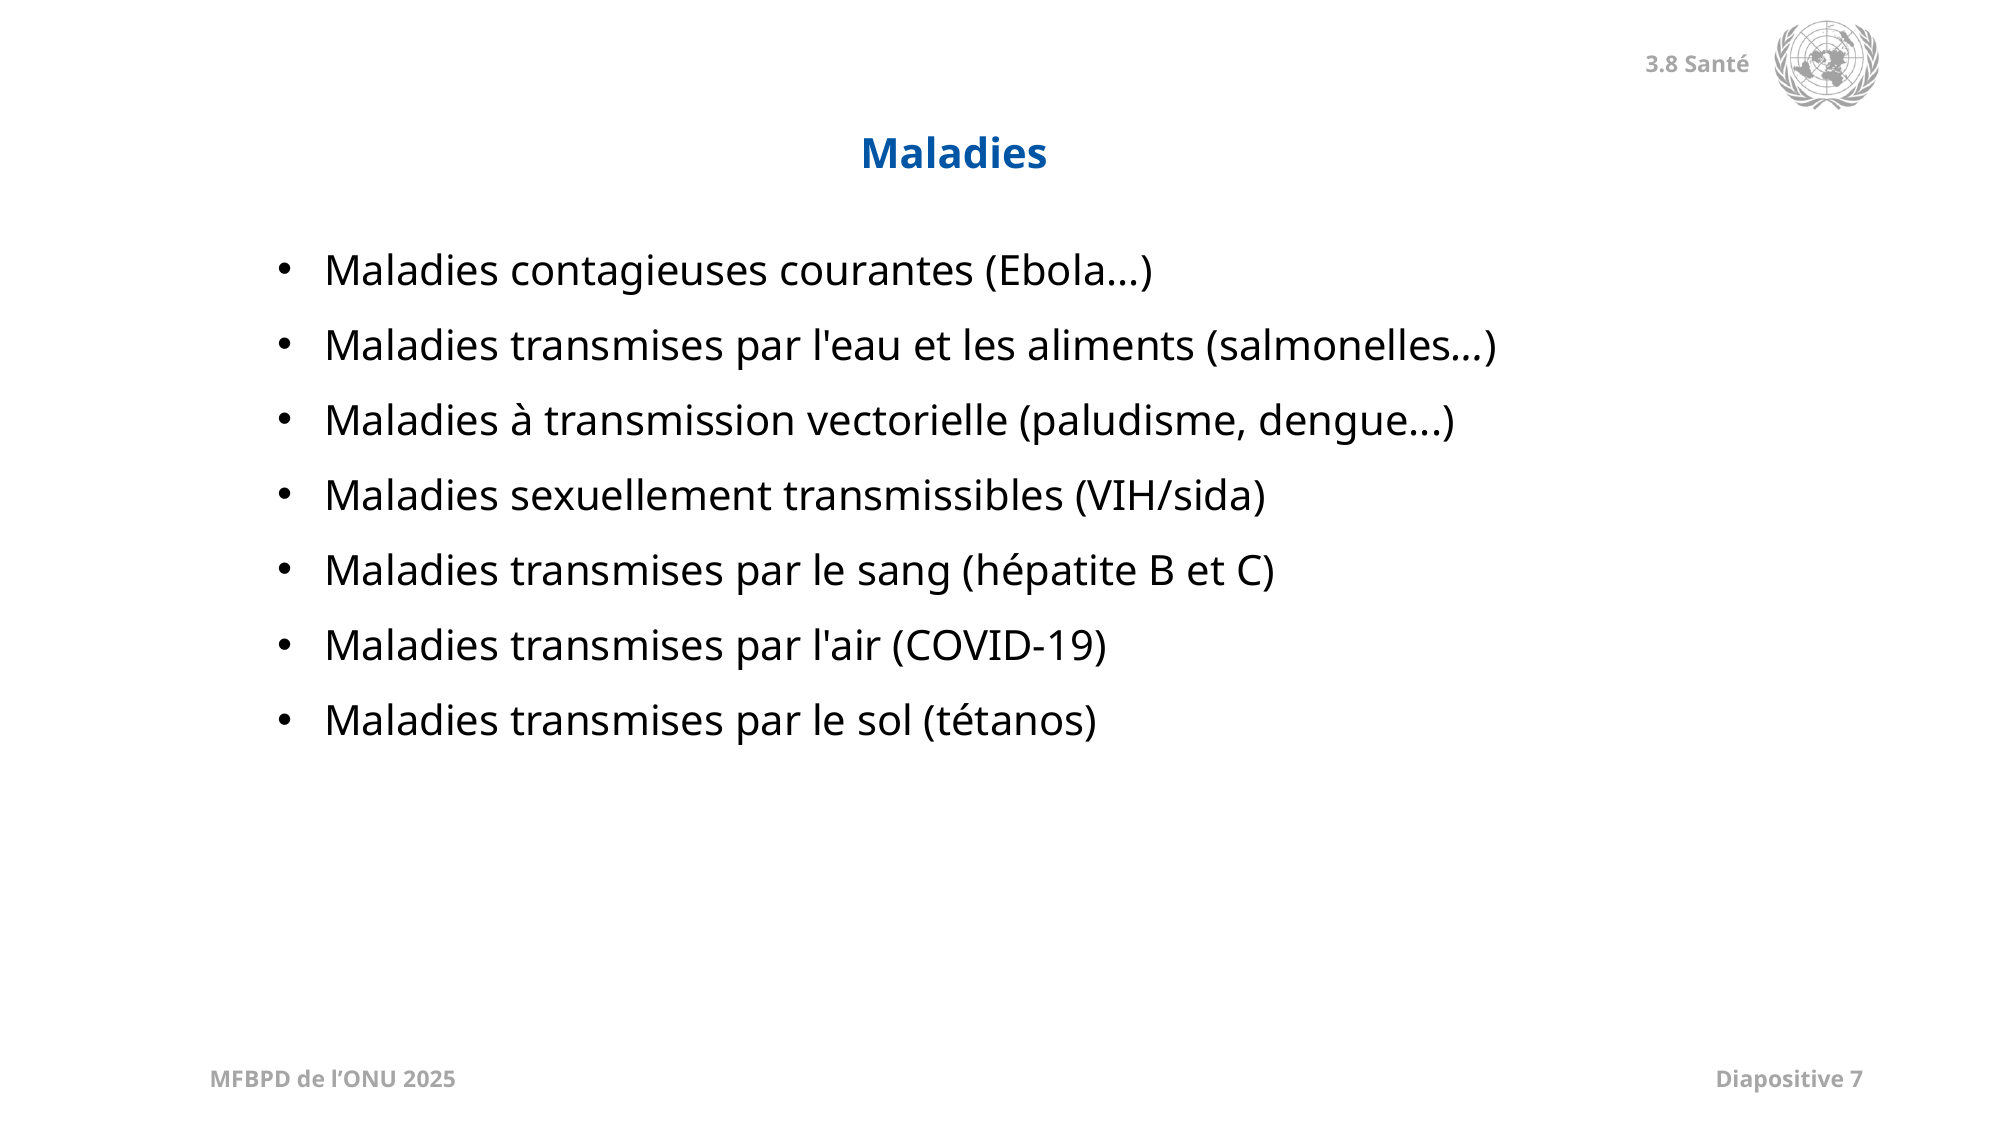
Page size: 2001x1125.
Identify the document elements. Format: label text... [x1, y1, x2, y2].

text_box Maladies contagieuses courantes (Ebola...) Maladies transmises par l'eau et les aliments (salmonelles...) Maladies à transmission vectorielle (paludisme, dengue...) Maladies sexuellement transmissibles (VIH/sida) Maladies transmises par le sang (hépatite B et C) Maladies transmises par l'air (COVID-19) Maladies transmises par le sol (tétanos) [262, 235, 1739, 752]
text_box Maladies [158, 119, 1750, 185]
